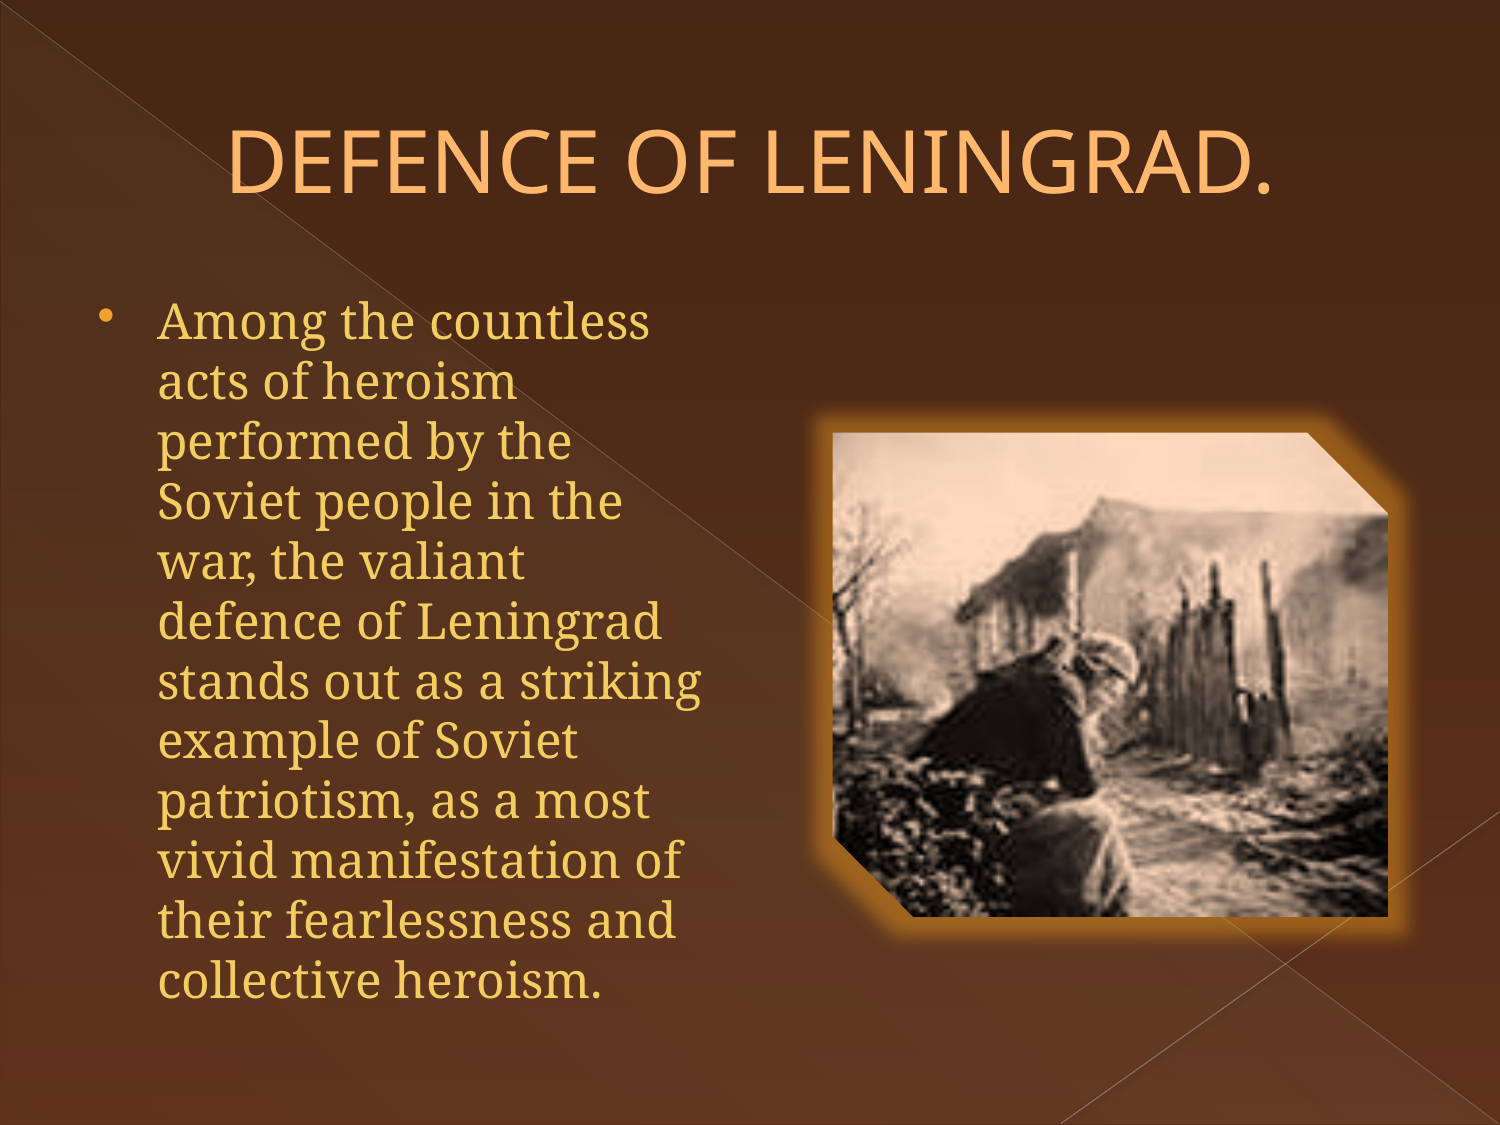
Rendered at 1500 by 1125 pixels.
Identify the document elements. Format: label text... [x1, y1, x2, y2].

title DEFENCE OF LENINGRAD. [75, 43, 1425, 274]
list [832, 432, 1389, 918]
list Among the countless acts of heroism performed by the Soviet people in the war, the valiant defence of Leningrad stands out as a striking example of Soviet patriotism, as a most vivid manifestation of their fearlessness and collective heroism. [75, 282, 738, 1025]
